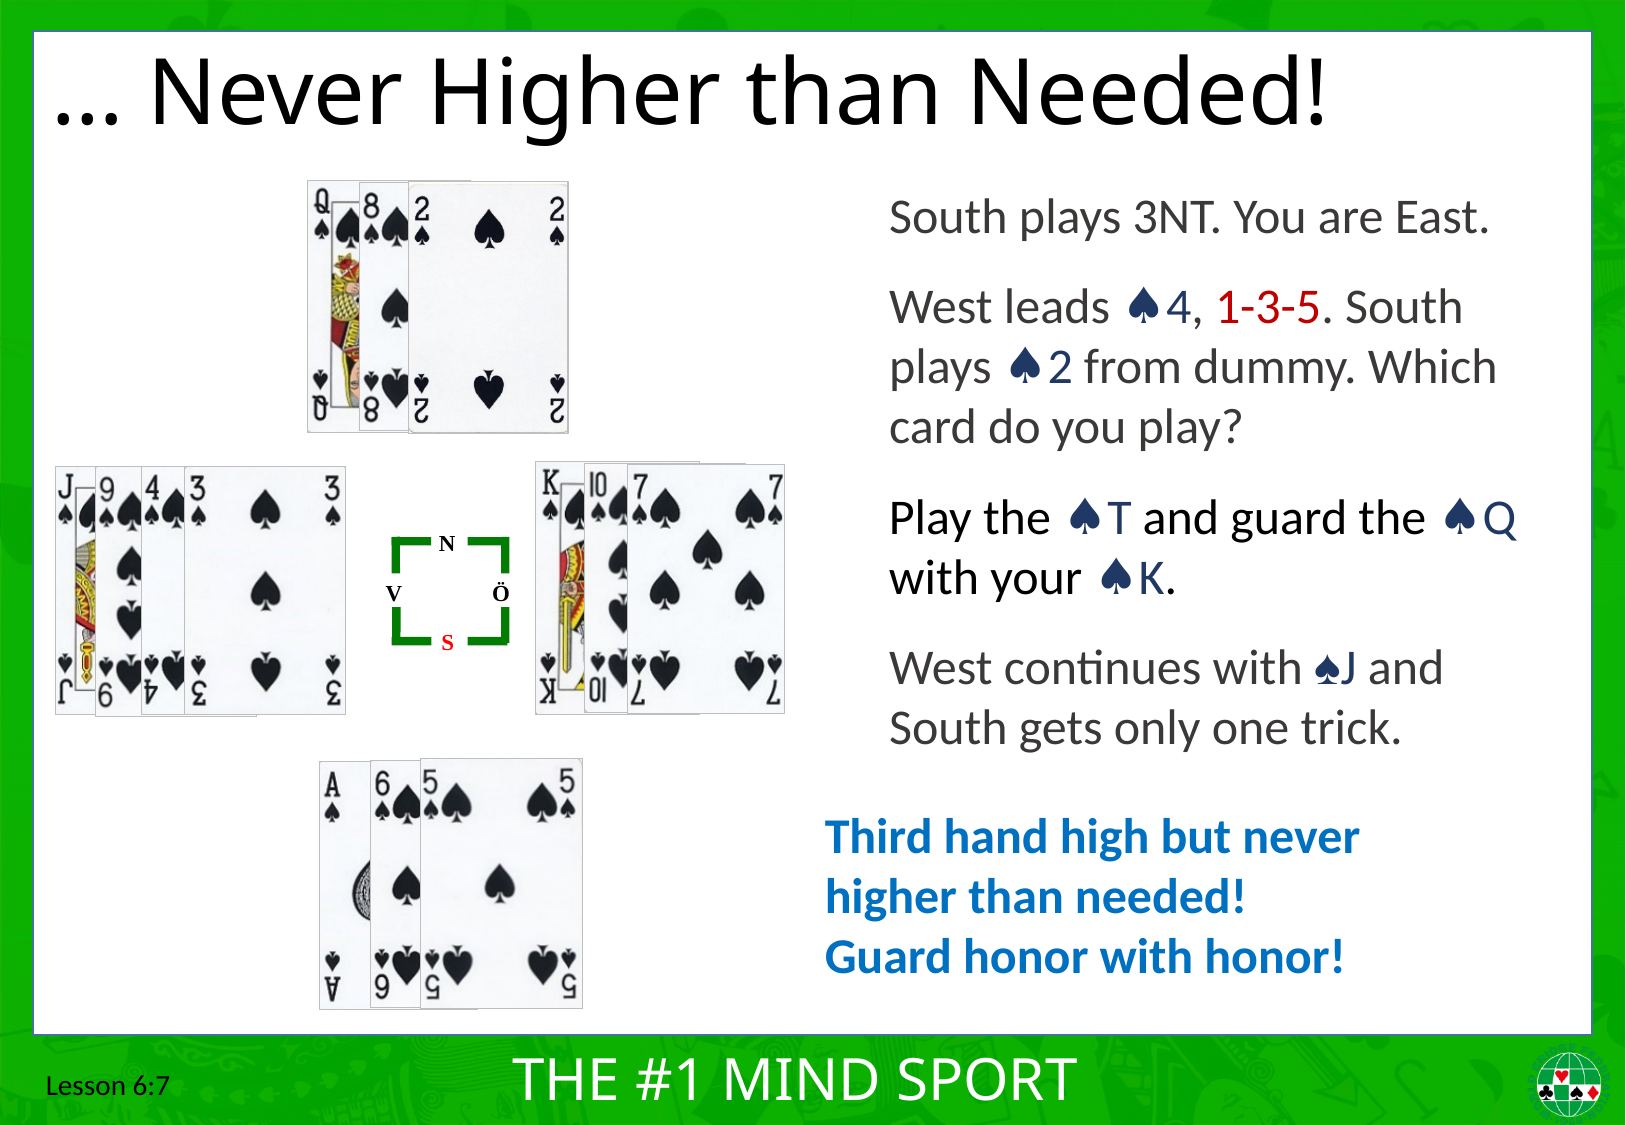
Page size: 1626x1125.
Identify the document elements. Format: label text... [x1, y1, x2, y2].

text_box West continues with ♠J and South gets only one trick. [874, 627, 1533, 762]
picture [0, 0, 1626, 1125]
text_box West leads ♠4, 1-3-5. South plays ♠2 from dummy. Which card do you play? [874, 265, 1567, 461]
text_box Play the ♠T and guard the ♠Q with your ♠K. [874, 476, 1545, 612]
title … Never Higher than Needed! [36, 34, 1586, 155]
text_box South plays 3NT. You are East. [874, 175, 1567, 251]
text_box Third hand high but never higher than needed! Guard honor with honor! [810, 796, 1468, 992]
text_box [370, 520, 526, 663]
